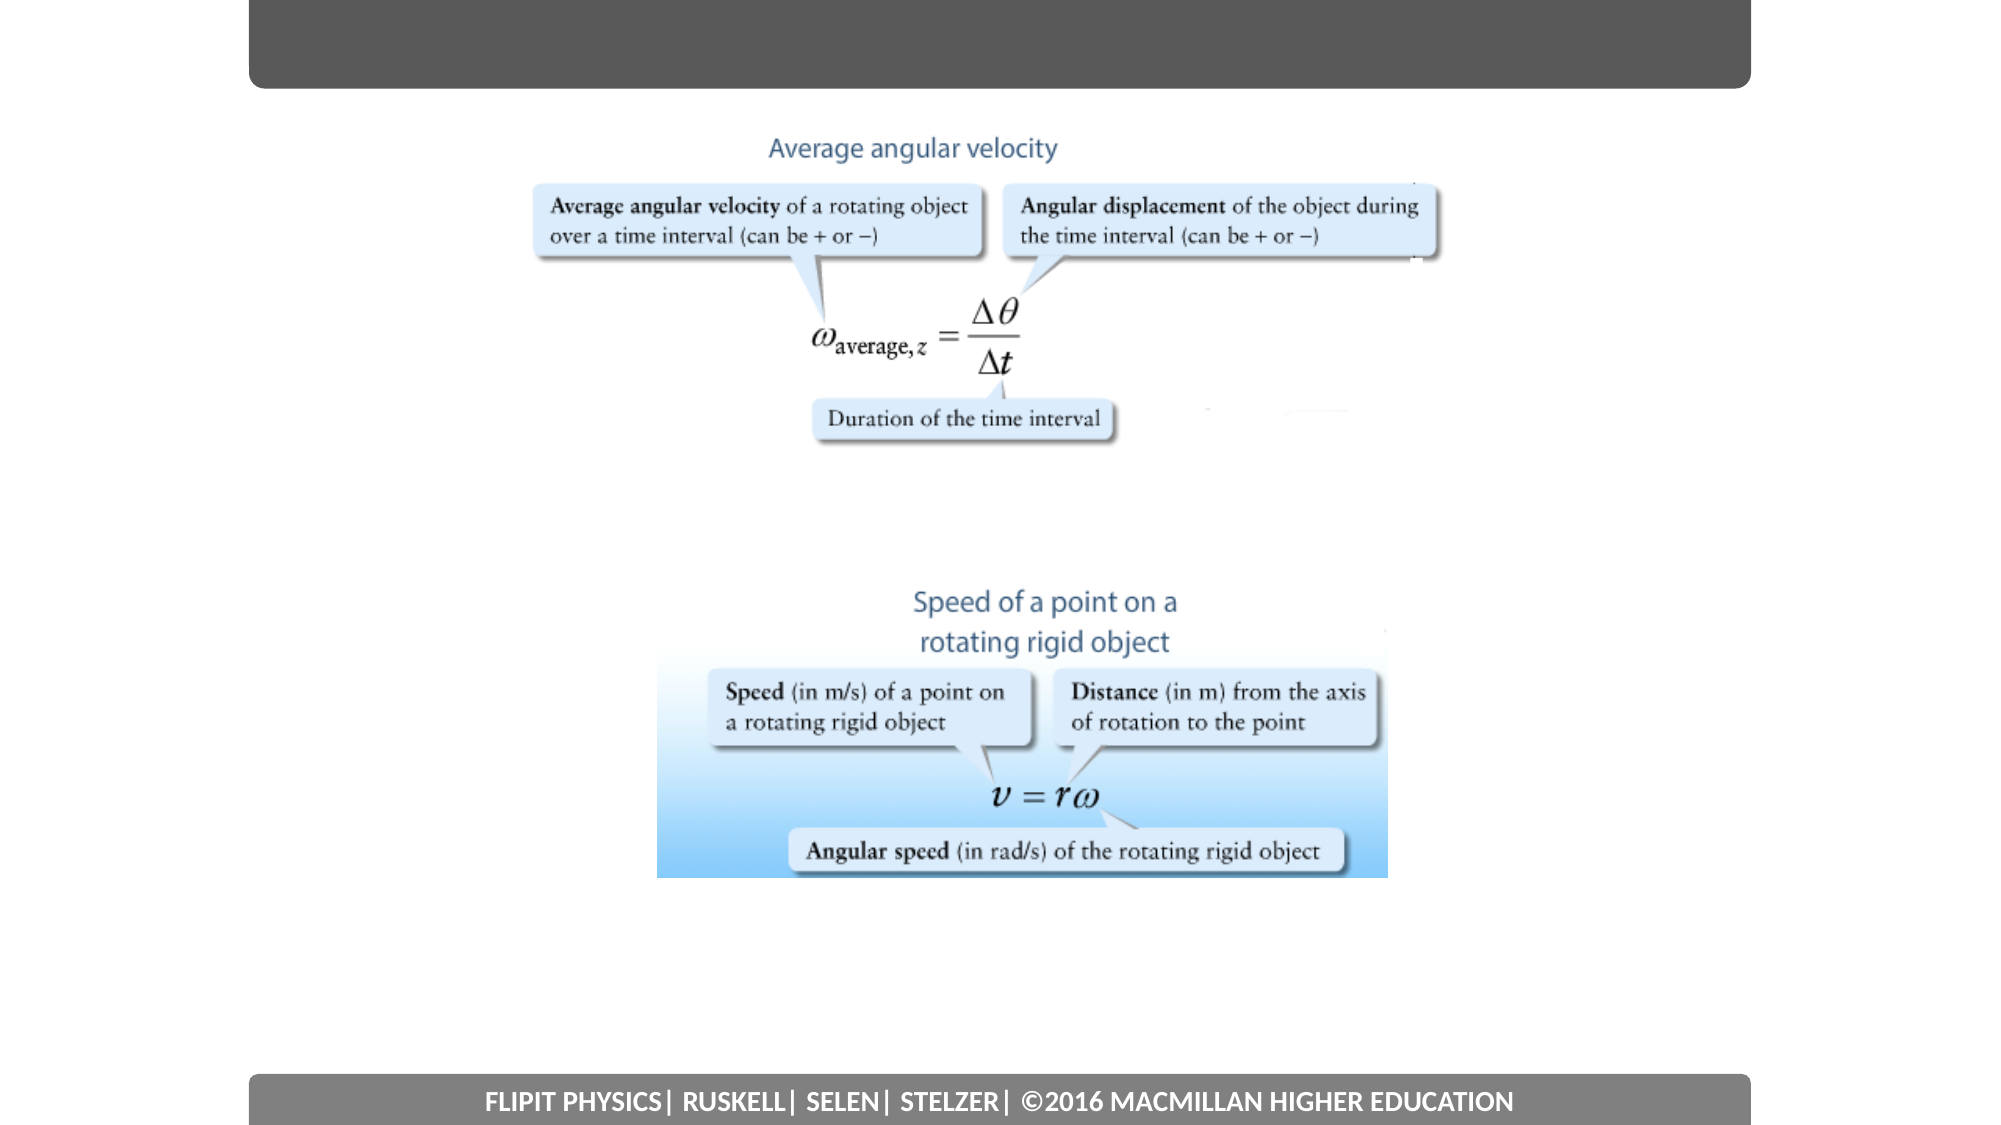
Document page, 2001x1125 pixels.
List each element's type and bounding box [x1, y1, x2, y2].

picture [657, 577, 1388, 878]
picture [528, 128, 1445, 451]
text_box [249, 1074, 1750, 1125]
text_box [248, 0, 1752, 89]
